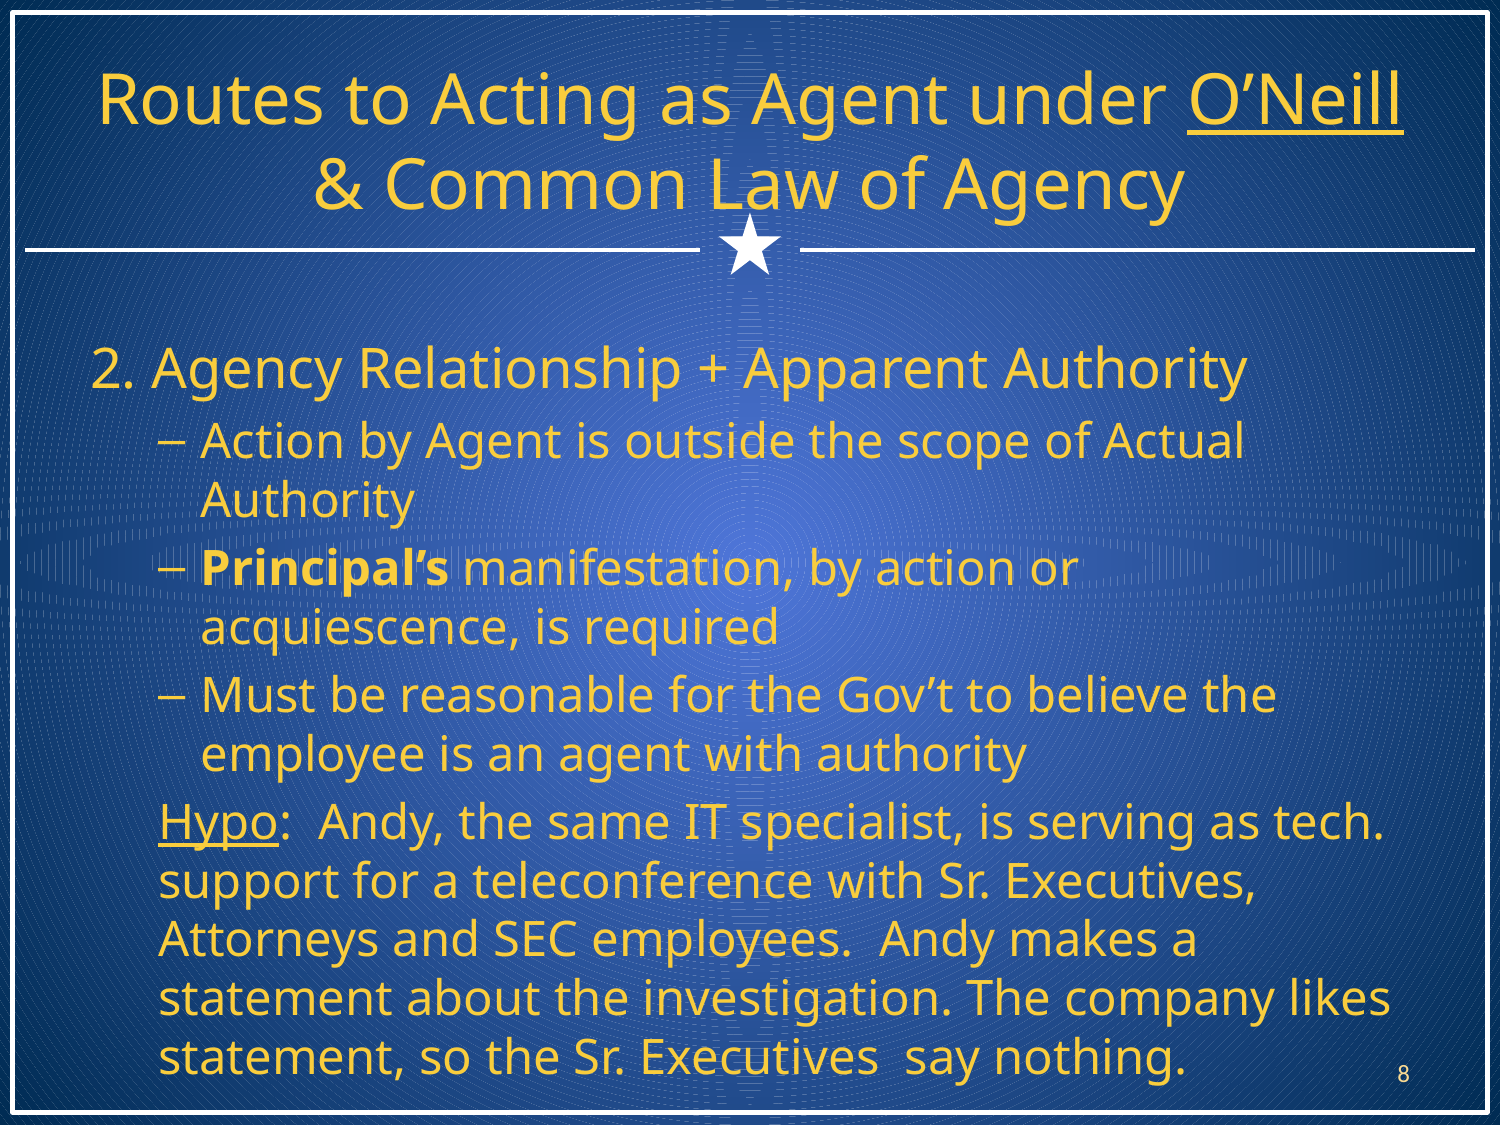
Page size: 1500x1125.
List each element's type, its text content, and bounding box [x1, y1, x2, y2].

slide_number 8 [1074, 1042, 1425, 1103]
list 2. Agency Relationship + Apparent Authority Action by Agent is outside the scope of Actual Authority Principal’s manifestation, by action or acquiescence, is required Must be reasonable for the Gov’t to believe the employee is an agent with authority Hypo: Andy, the same IT specialist, is serving as tech. support for a teleconference with Sr. Executives, Attorneys and SEC employees. Andy makes a statement about the investigation. The company likes statement, so the Sr. Executives say nothing. [75, 324, 1425, 1100]
title Routes to Acting as Agent under O’Neill & Common Law of Agency [75, 45, 1425, 233]
